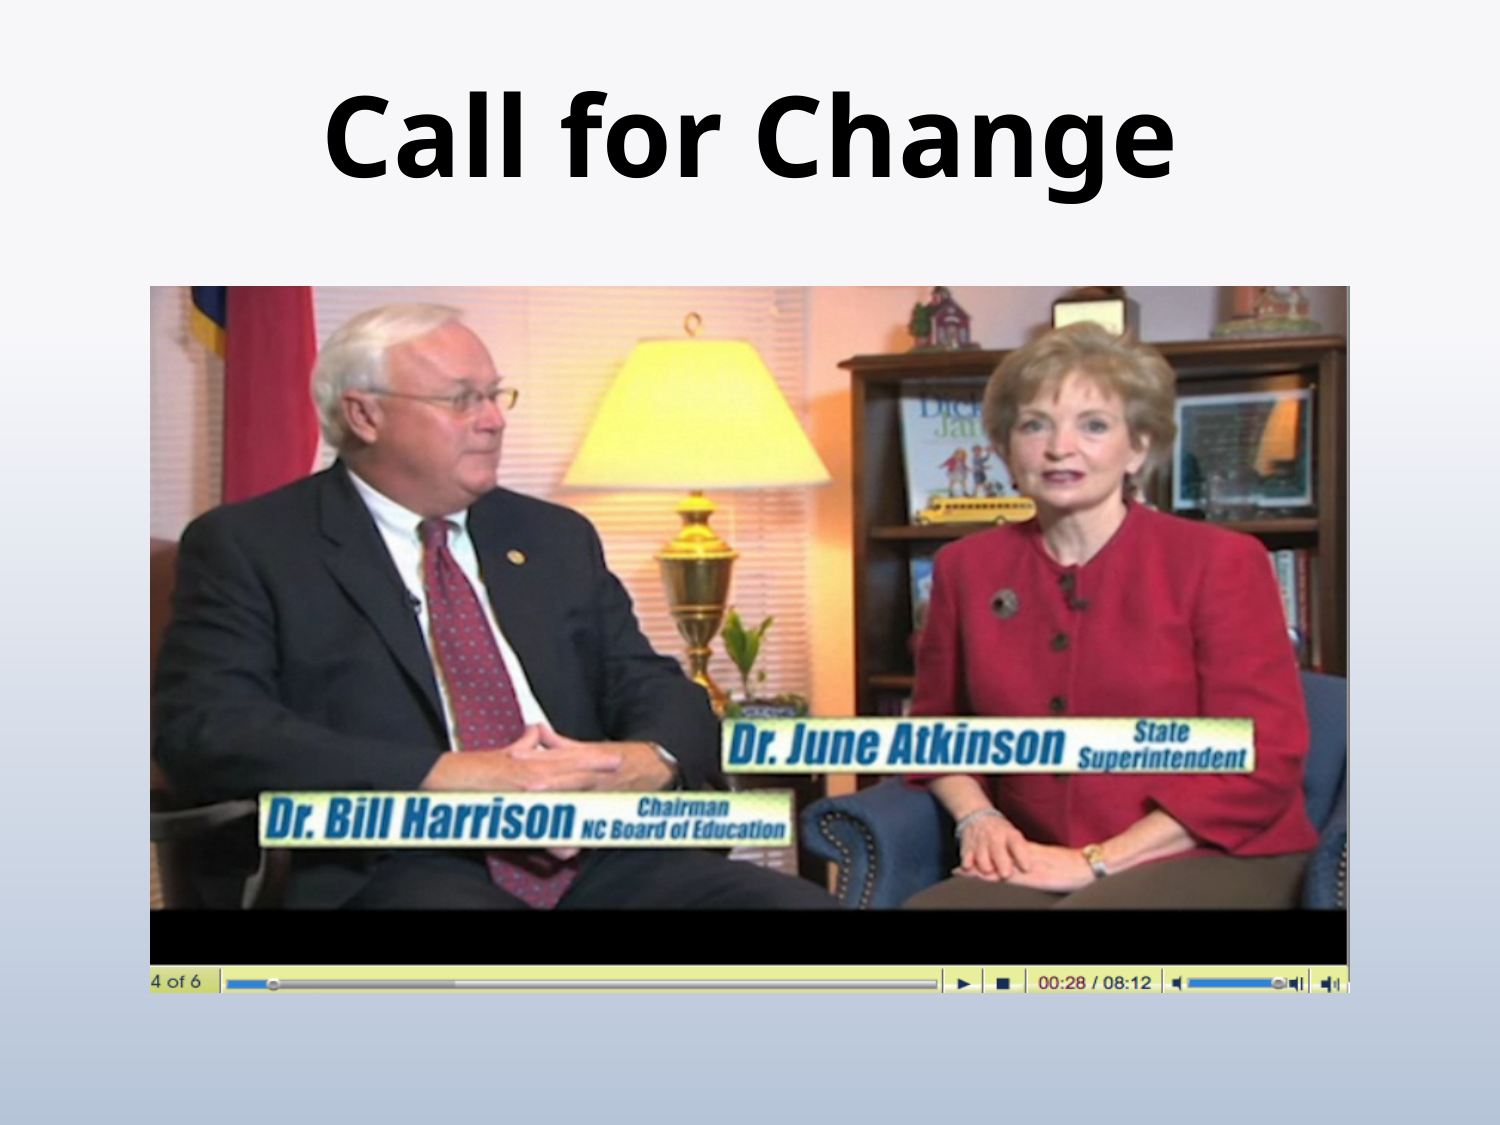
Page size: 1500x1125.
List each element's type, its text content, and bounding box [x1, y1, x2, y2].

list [148, 284, 1352, 995]
title Call for Change [150, 37, 1350, 245]
